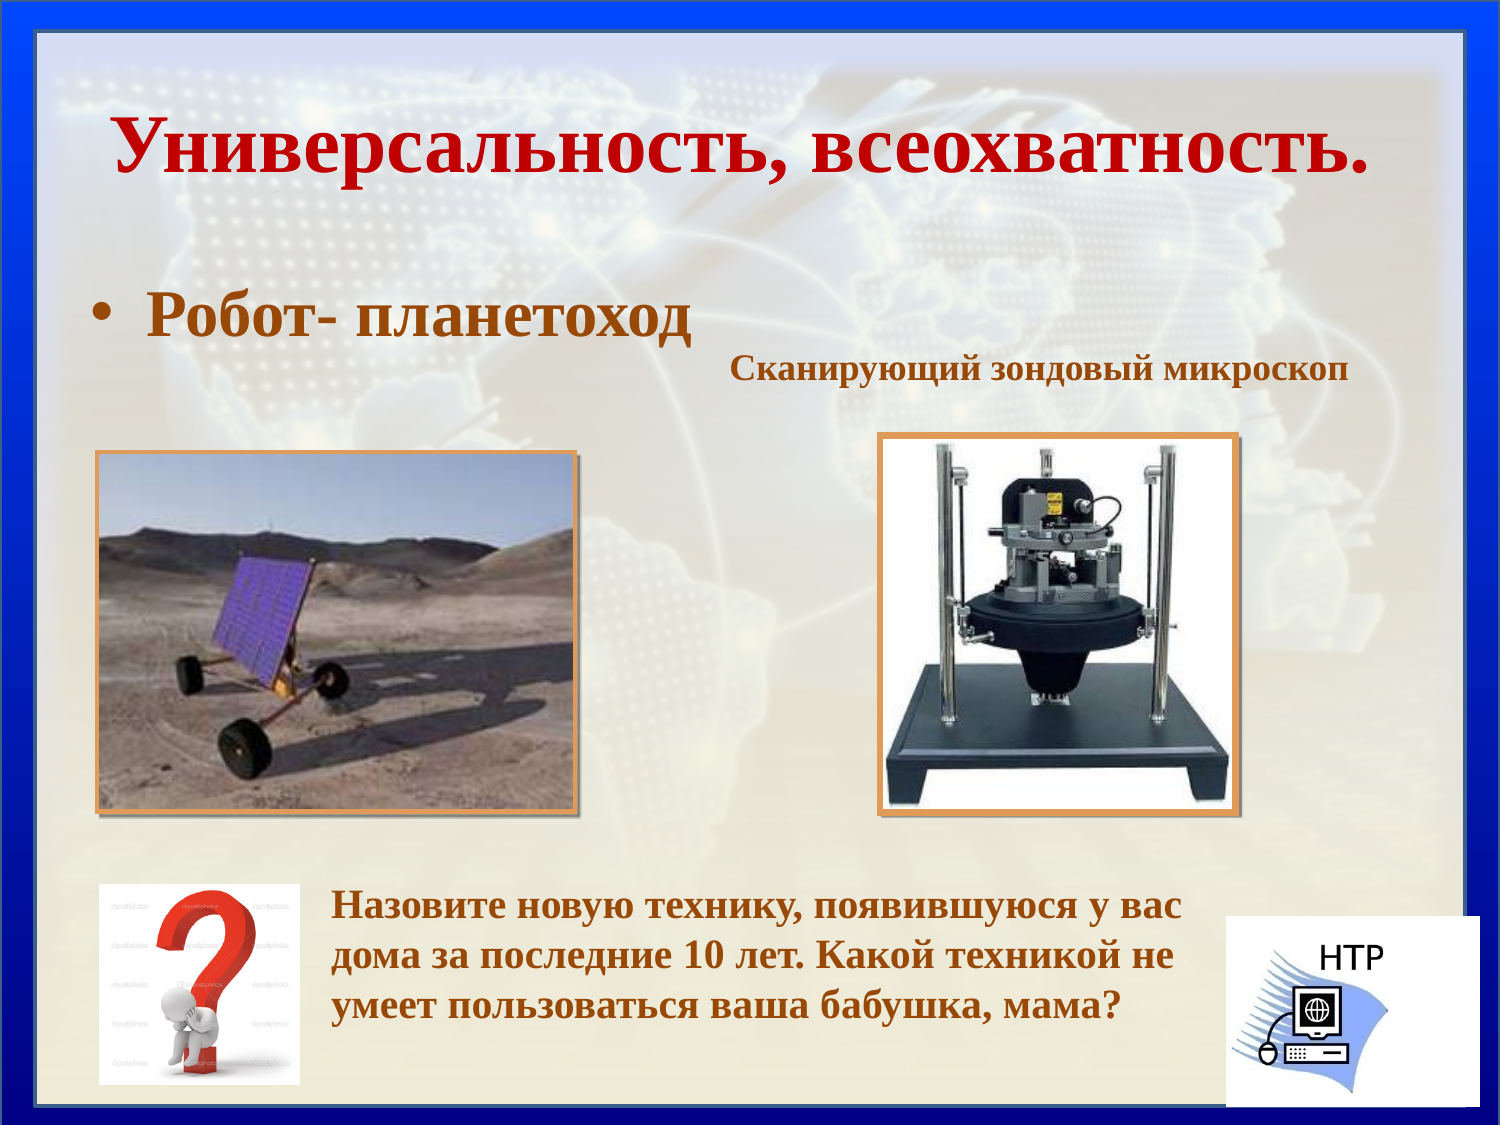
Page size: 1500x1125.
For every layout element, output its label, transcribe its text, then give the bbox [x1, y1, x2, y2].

text_box Назовите новую технику, появившуюся у вас дома за последние 10 лет. Какой техникой не умеет пользоваться ваша бабушка, мама? [316, 869, 1227, 1035]
picture [882, 438, 1233, 810]
list Робот- планетоход [75, 262, 1425, 916]
picture [99, 454, 574, 810]
title Универсальность, всеохватность. [75, 45, 1425, 233]
picture [98, 884, 300, 1086]
text_box Сканирующий зондовый микроскоп [714, 290, 1471, 396]
picture [1226, 916, 1480, 1107]
